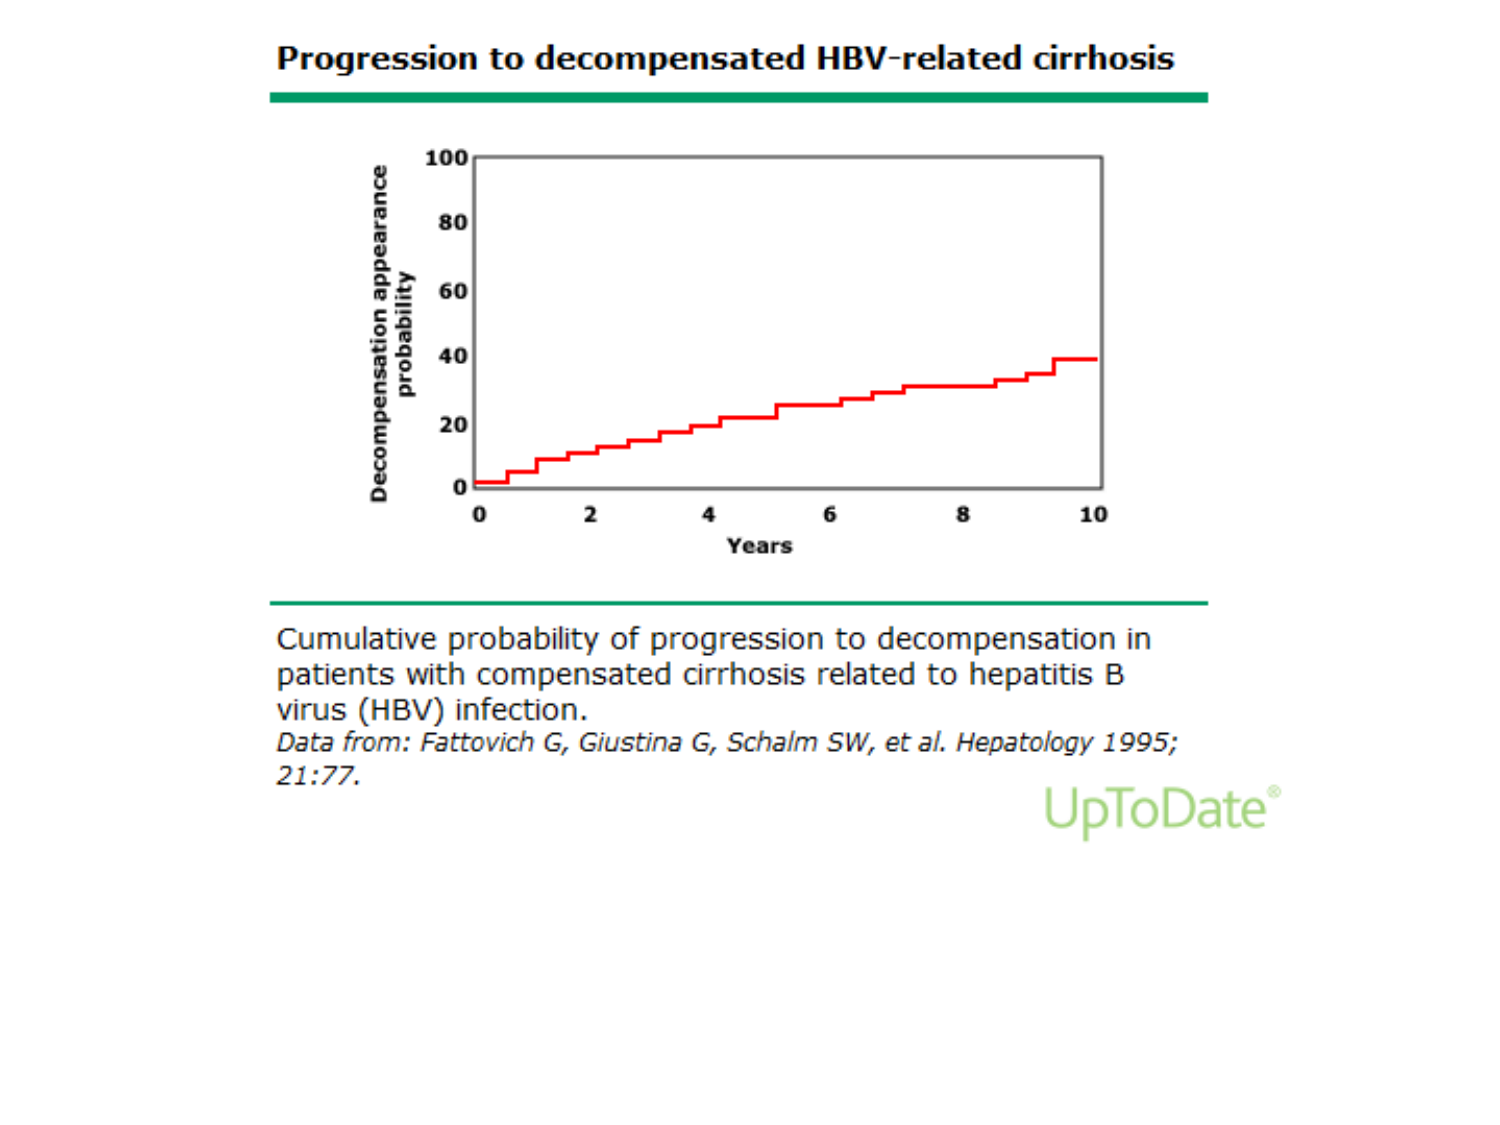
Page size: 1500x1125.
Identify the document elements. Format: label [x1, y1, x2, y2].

picture [210, 0, 1290, 853]
